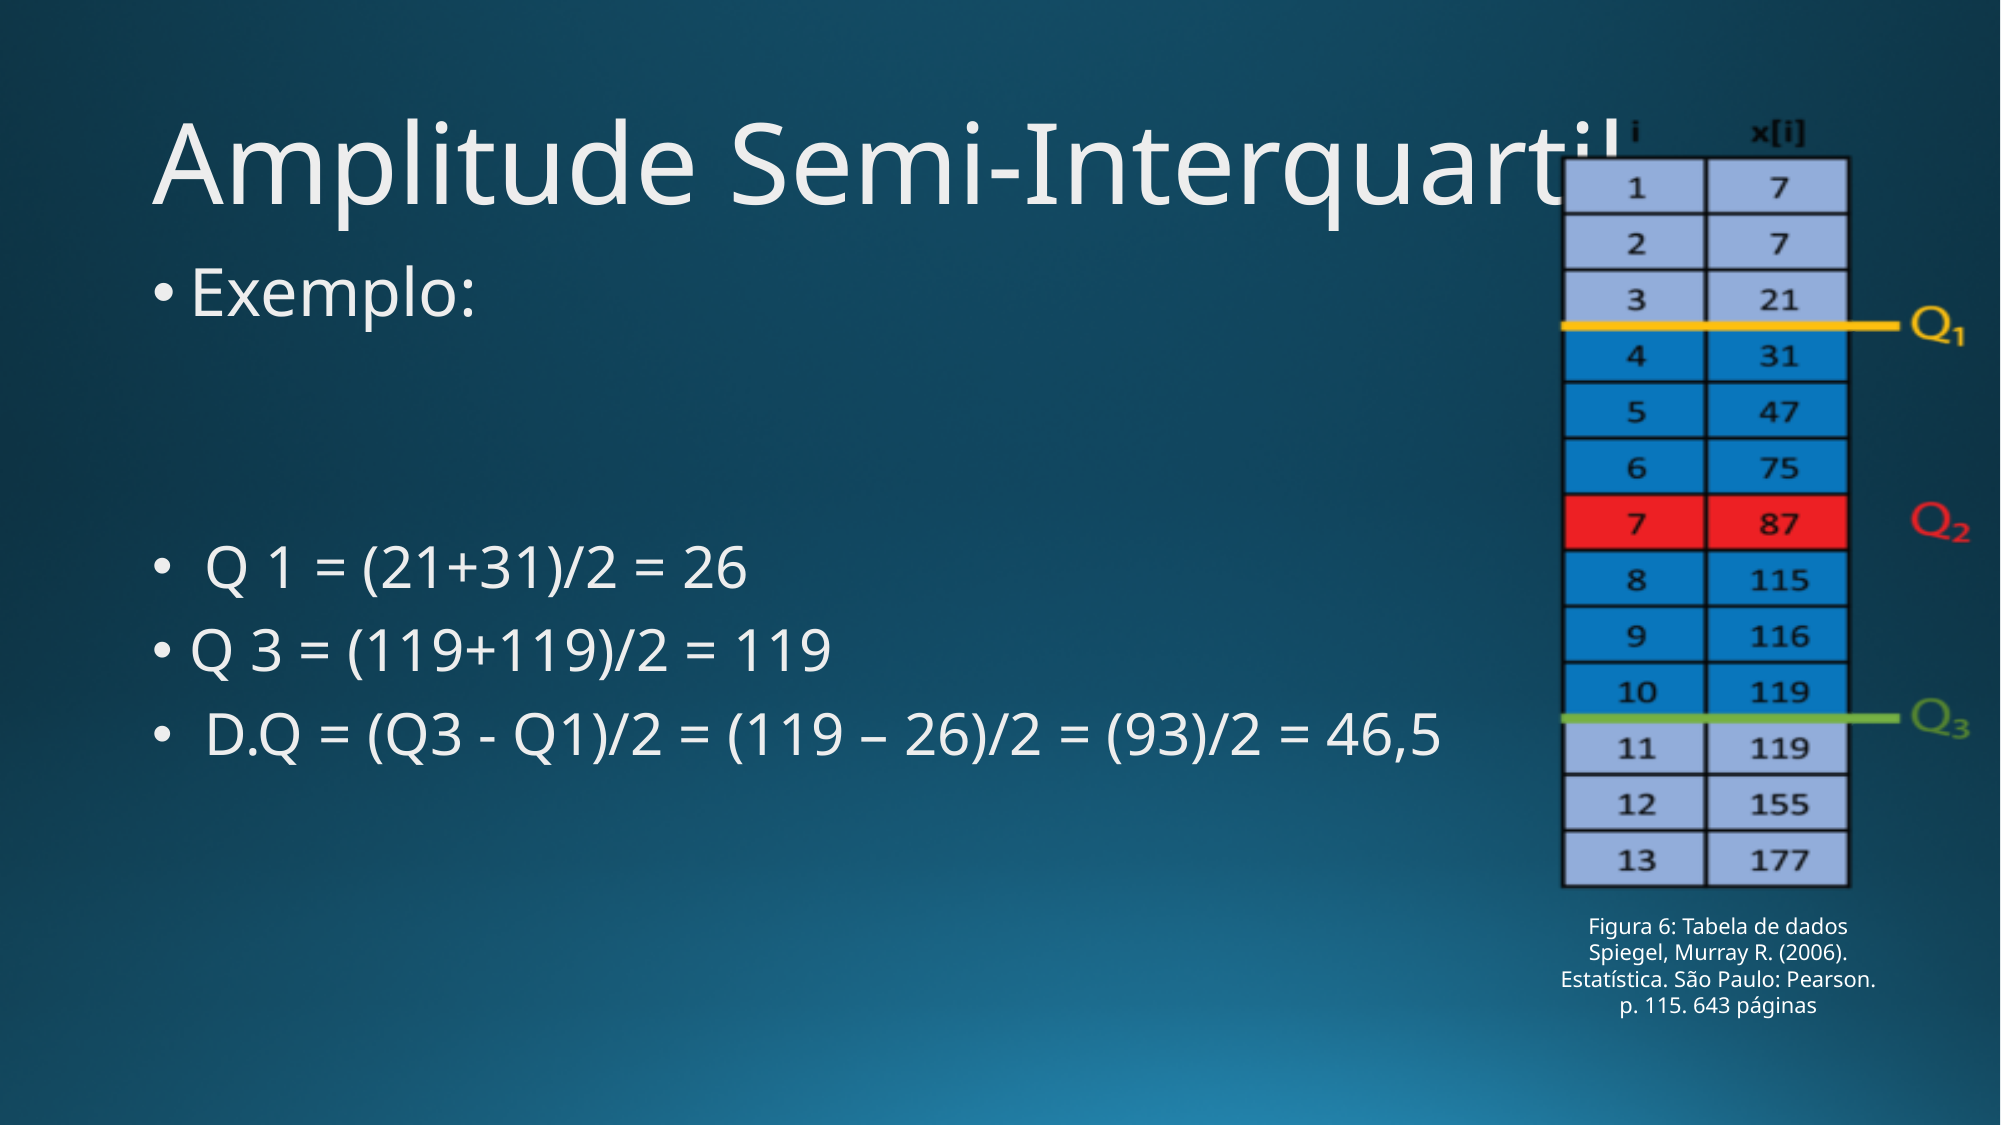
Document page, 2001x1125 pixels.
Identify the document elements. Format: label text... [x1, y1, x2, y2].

picture [0, 0, 2001, 1125]
text_box Amplitude Semi-Interquartil [137, 59, 1767, 252]
text_box Figura 6: Tabela de dados Spiegel, Murray R. (2006). Estatística. São Paulo: Pearson. p. 115. 643 páginas [1541, 934, 1896, 1025]
text_box Exemplo: Q 1 = (21+31)/2 = 26 Q 3 = (119+119)/2 = 119 D.Q = (Q3 - Q1)/2 = (119 – 26)/2 = (93)/2 = 46,5 [137, 252, 1541, 966]
